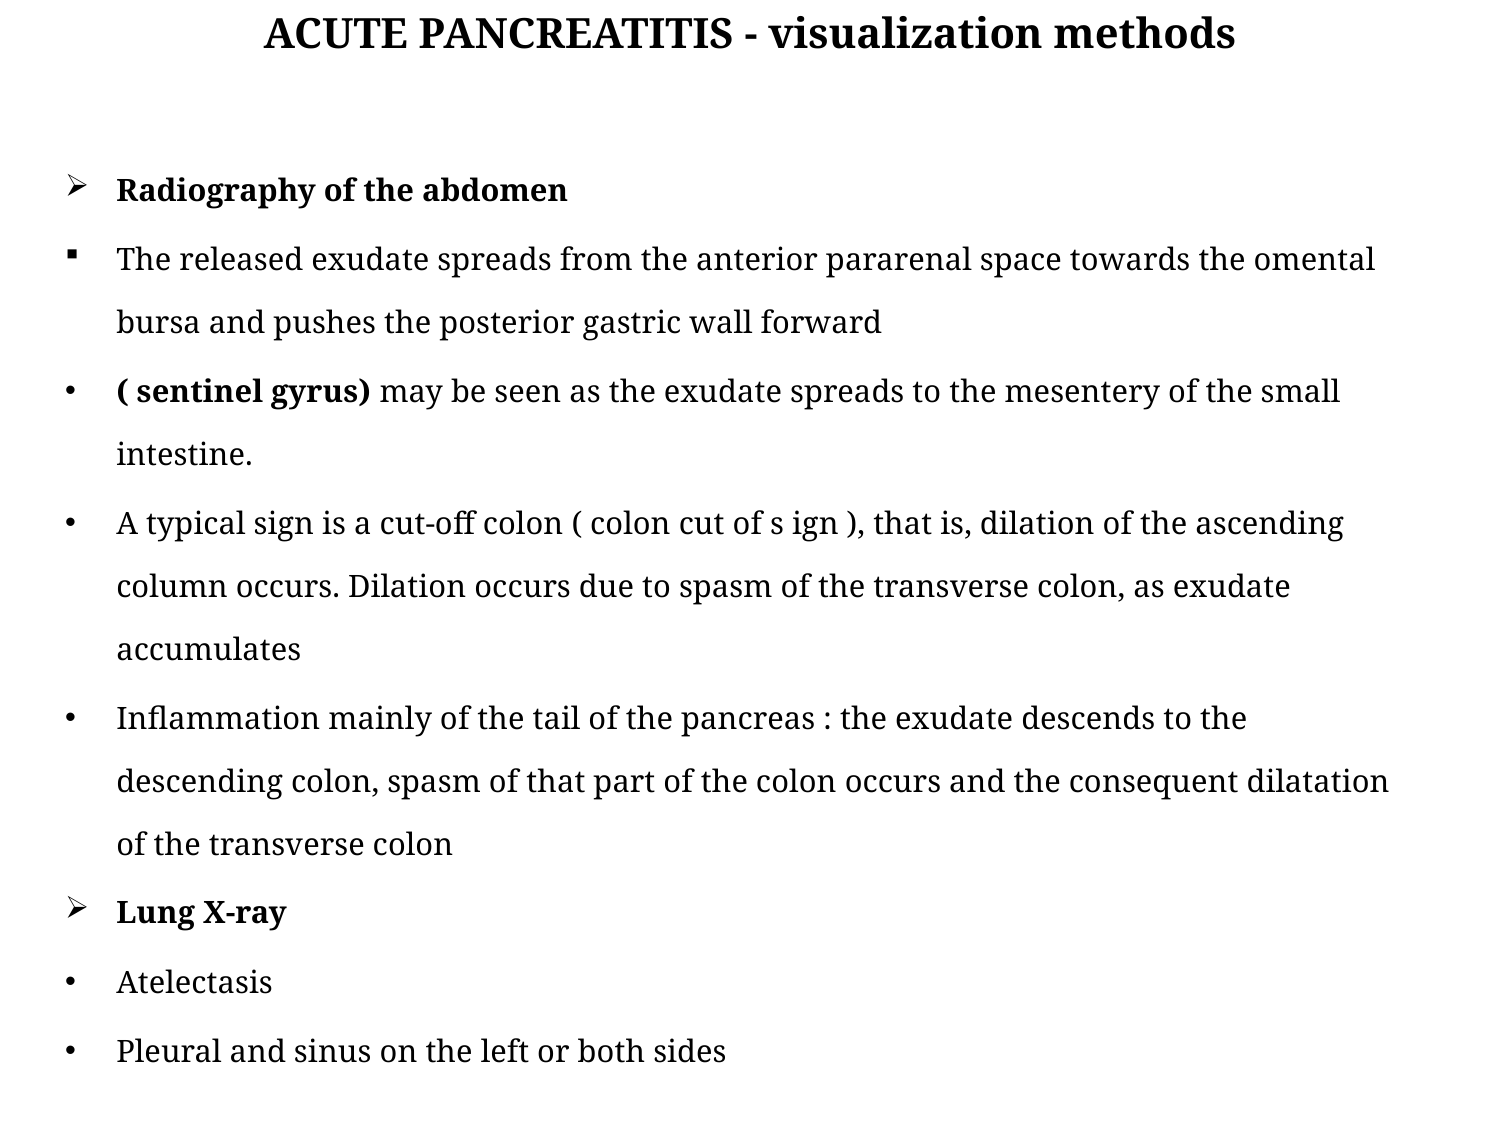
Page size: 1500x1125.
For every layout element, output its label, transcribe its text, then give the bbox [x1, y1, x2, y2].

text_box ACUTE PANCREATITIS - visualization methods [0, 0, 1500, 63]
list Radiography of the abdomen The released exudate spreads from the anterior pararenal space towards the omental bursa and pushes the posterior gastric wall forward ( sentinel gyrus) may be seen as the exudate spreads to the mesentery of the small intestine. A typical sign is a cut-off colon ( colon cut of s ign ), that is, dilation of the ascending column occurs. Dilation occurs due to spasm of the transverse colon, as exudate accumulates Inflammation mainly of the tail of the pancreas : the exudate descends to the descending colon, spasm of that part of the colon occurs and the consequent dilatation of the transverse colon Lung X-ray Atelectasis Pleural and sinus on the left or both sides [50, 137, 1427, 1083]
